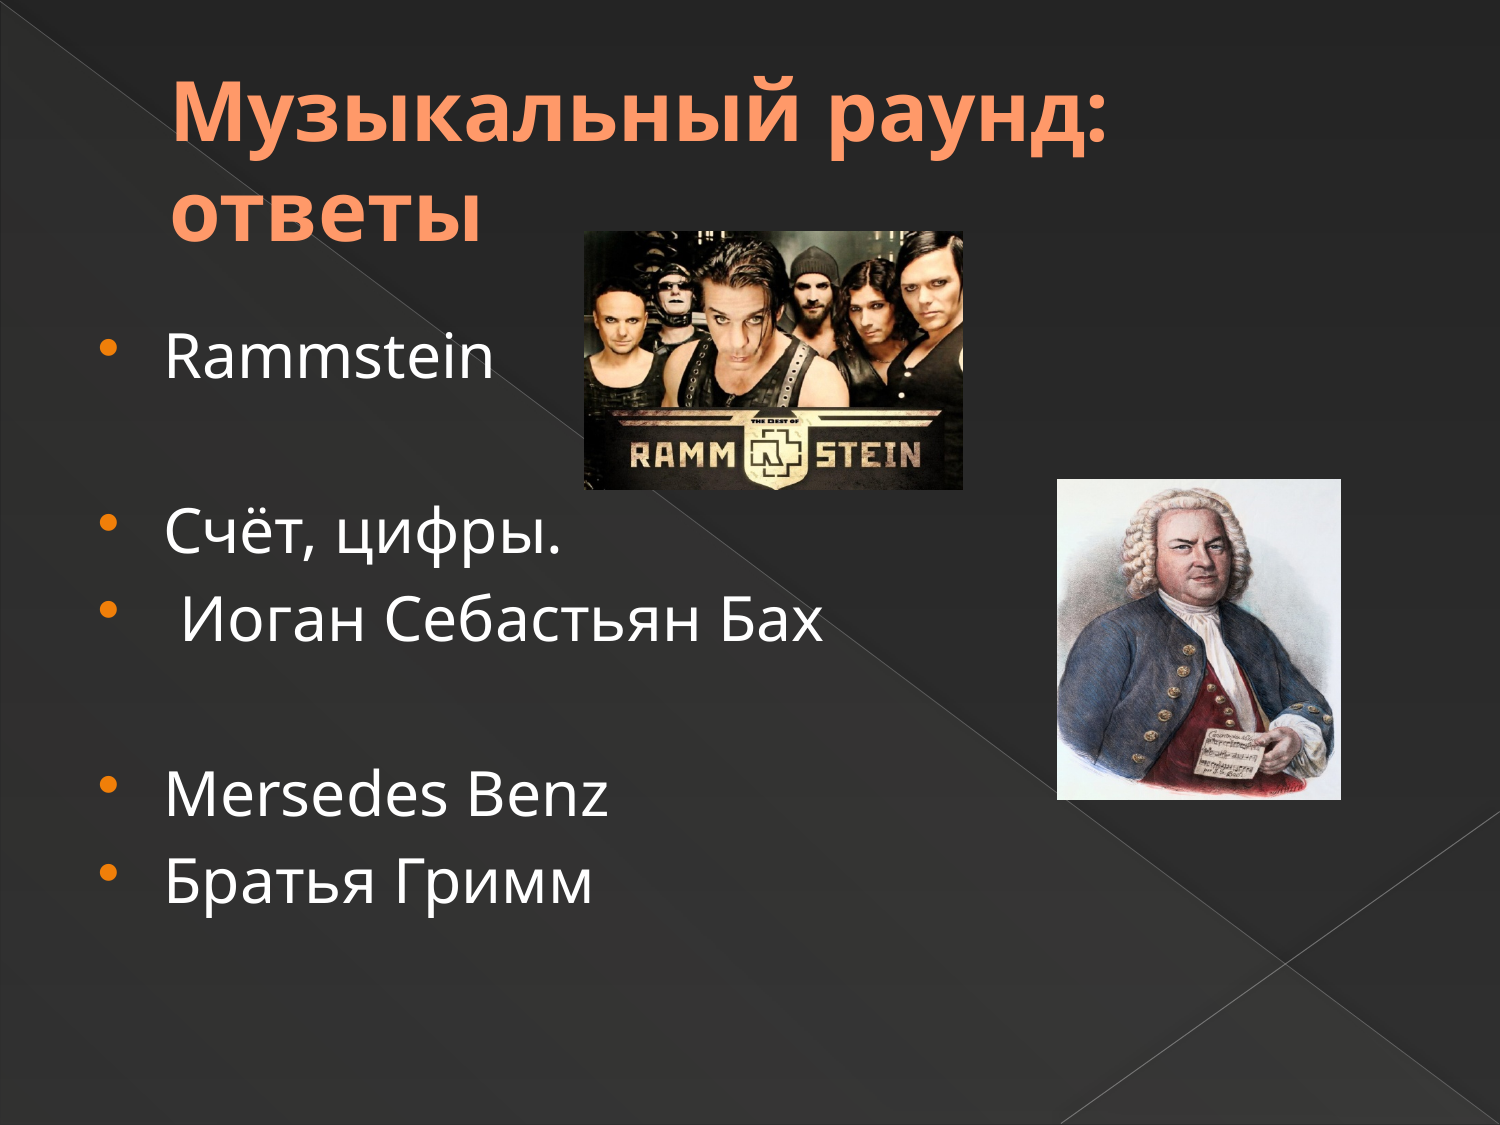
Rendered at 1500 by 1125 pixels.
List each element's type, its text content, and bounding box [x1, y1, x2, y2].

list Rammstein Счёт, цифры. Иоган Себастьян Бах Mersedes Benz Братья Гримм [75, 308, 1425, 1059]
picture [584, 231, 963, 490]
picture [1056, 479, 1341, 800]
title Музыкальный раунд: ответы [75, 43, 1425, 274]
